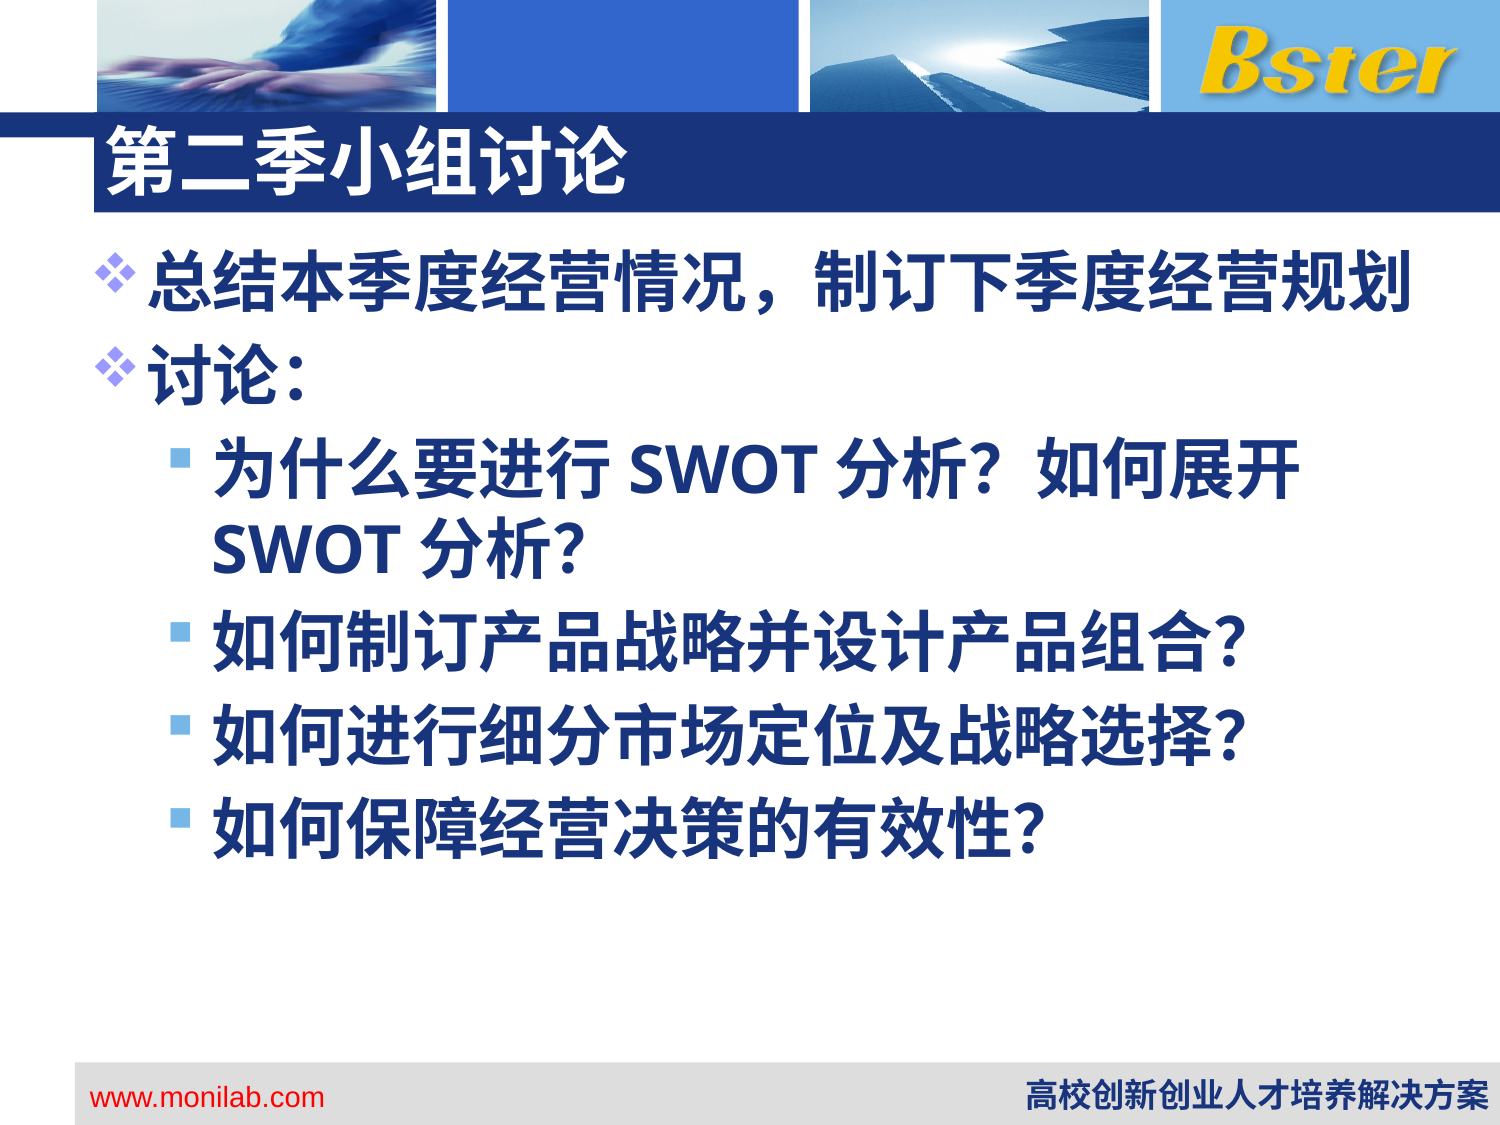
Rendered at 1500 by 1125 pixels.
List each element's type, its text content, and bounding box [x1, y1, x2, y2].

list 总结本季度经营情况，制订下季度经营规划 讨论： 为什么要进行SWOT分析？如何展开SWOT分析？ 如何制订产品战略并设计产品组合？ 如何进行细分市场定位及战略选择？ 如何保障经营决策的有效性？ [74, 232, 1454, 1034]
title 第二季小组讨论 [88, 113, 1369, 206]
picture [97, 0, 437, 112]
picture [1199, 26, 1458, 94]
picture [810, 0, 1150, 112]
